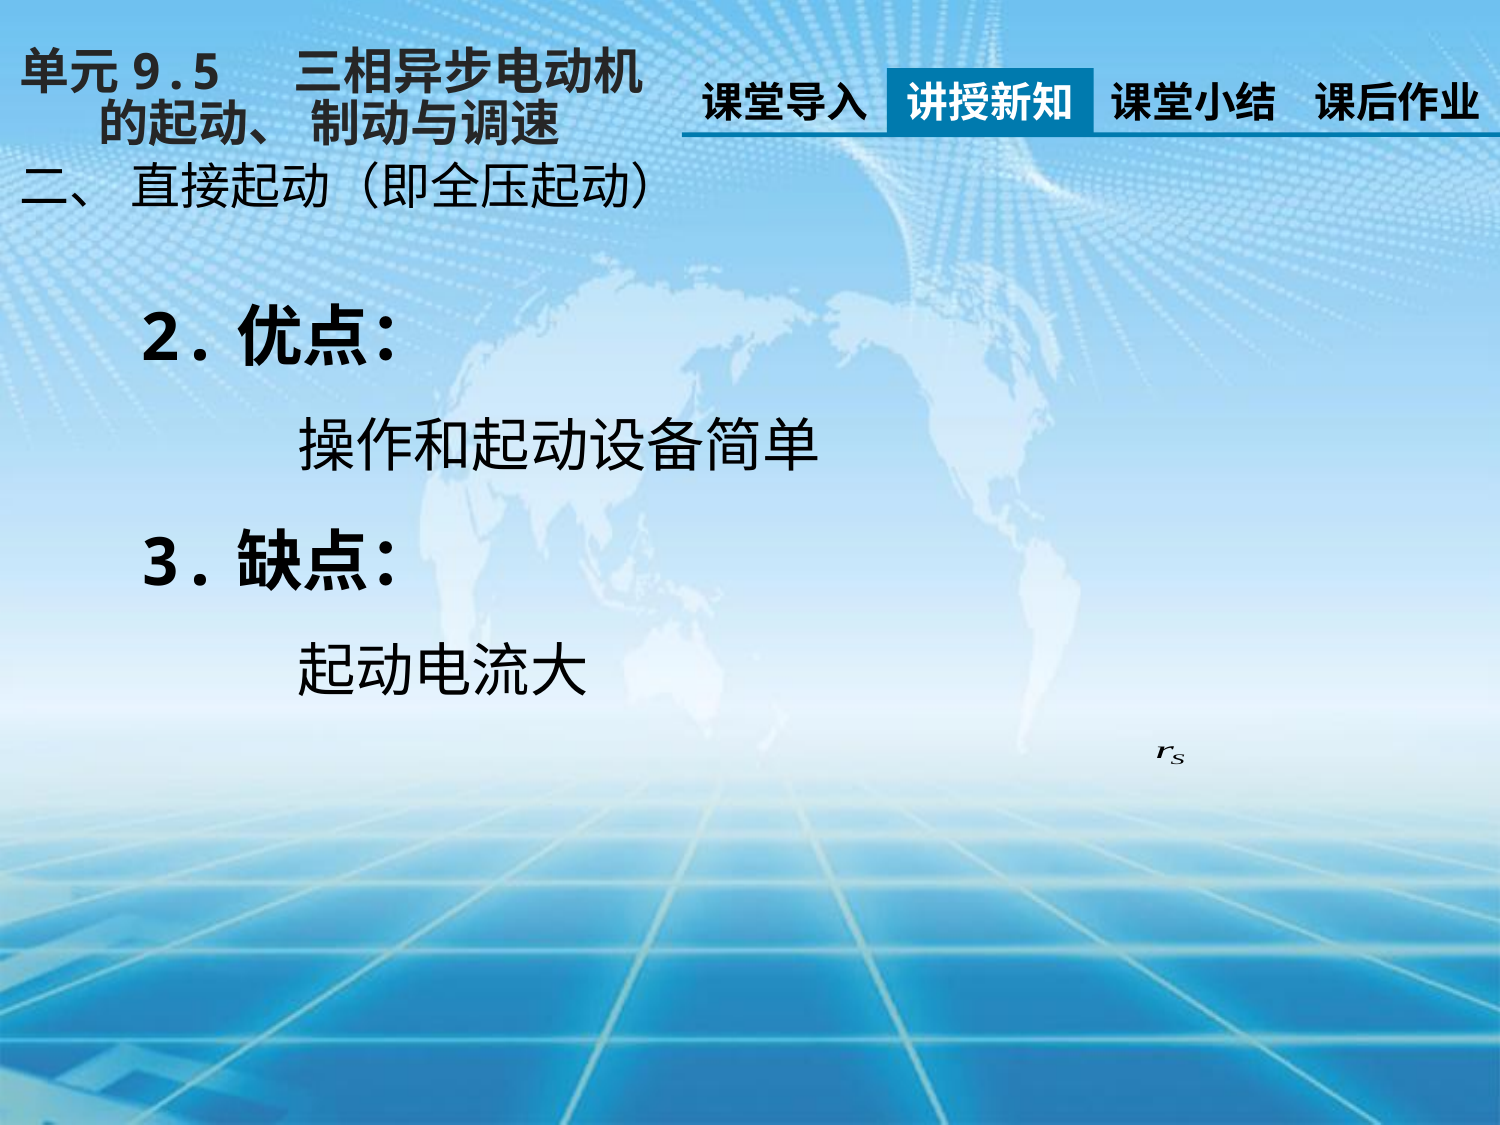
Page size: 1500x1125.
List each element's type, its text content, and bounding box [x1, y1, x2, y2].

text_box 2.优点： 操作和起动设备简单 3.缺点： 起动电流大 [125, 291, 1294, 711]
picture [0, 0, 1500, 1125]
text_box 二、 直接起动（即全压起动） [4, 160, 1355, 291]
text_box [1147, 733, 1197, 771]
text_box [4, 39, 1500, 160]
